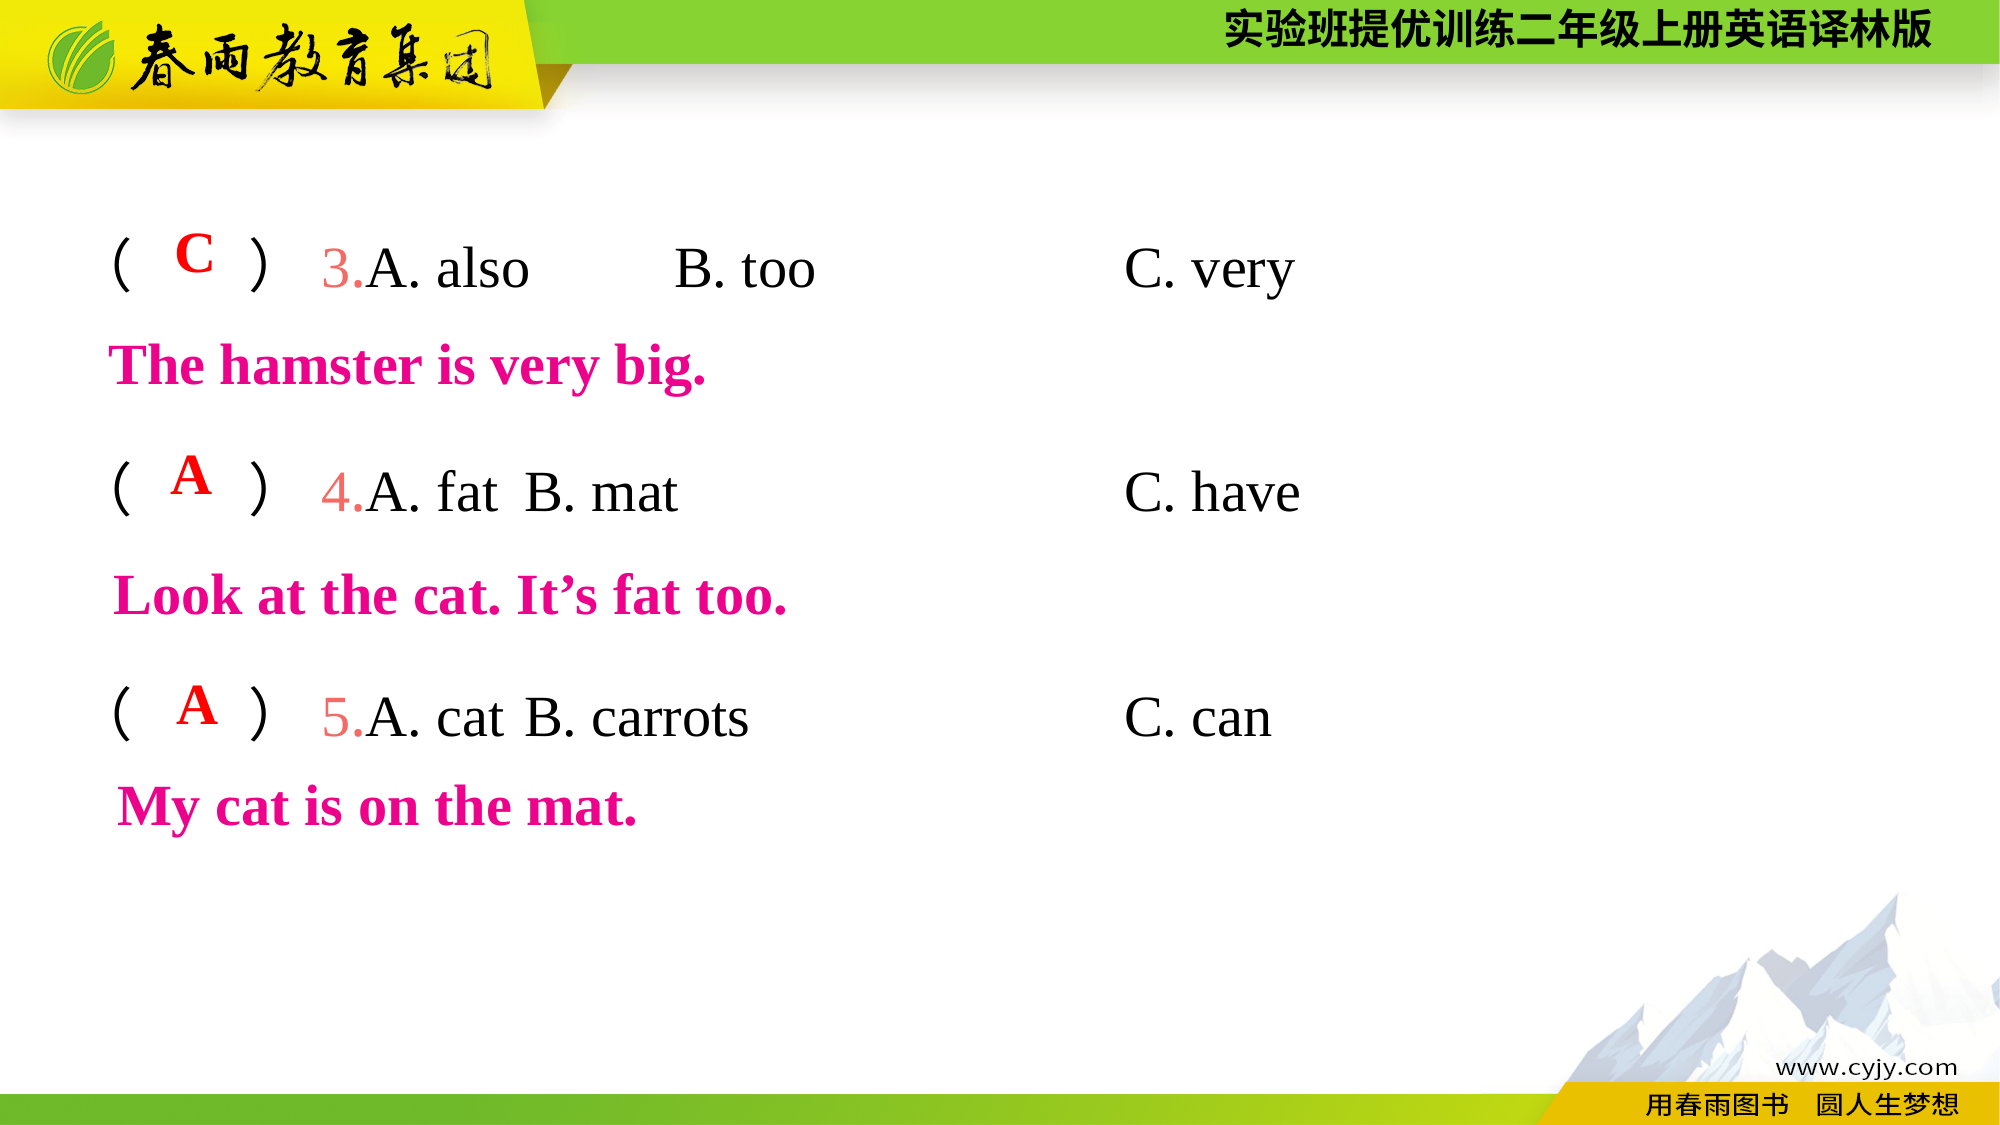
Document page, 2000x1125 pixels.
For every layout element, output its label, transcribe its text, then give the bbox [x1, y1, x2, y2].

text_box My cat is on the mat. [102, 760, 654, 845]
text_box Look at the cat. It’s fat too. [98, 548, 804, 634]
text_box The hamster is very big. [93, 319, 723, 405]
text_box A [155, 428, 228, 514]
text_box A [161, 658, 234, 744]
text_box C [159, 207, 247, 292]
list （ ）3.A. also B. too C. very （ ）4.A. fat B. mat C. have （ ）5.A. cat B. carrots C. can [59, 186, 1944, 762]
picture [0, 0, 2000, 1125]
